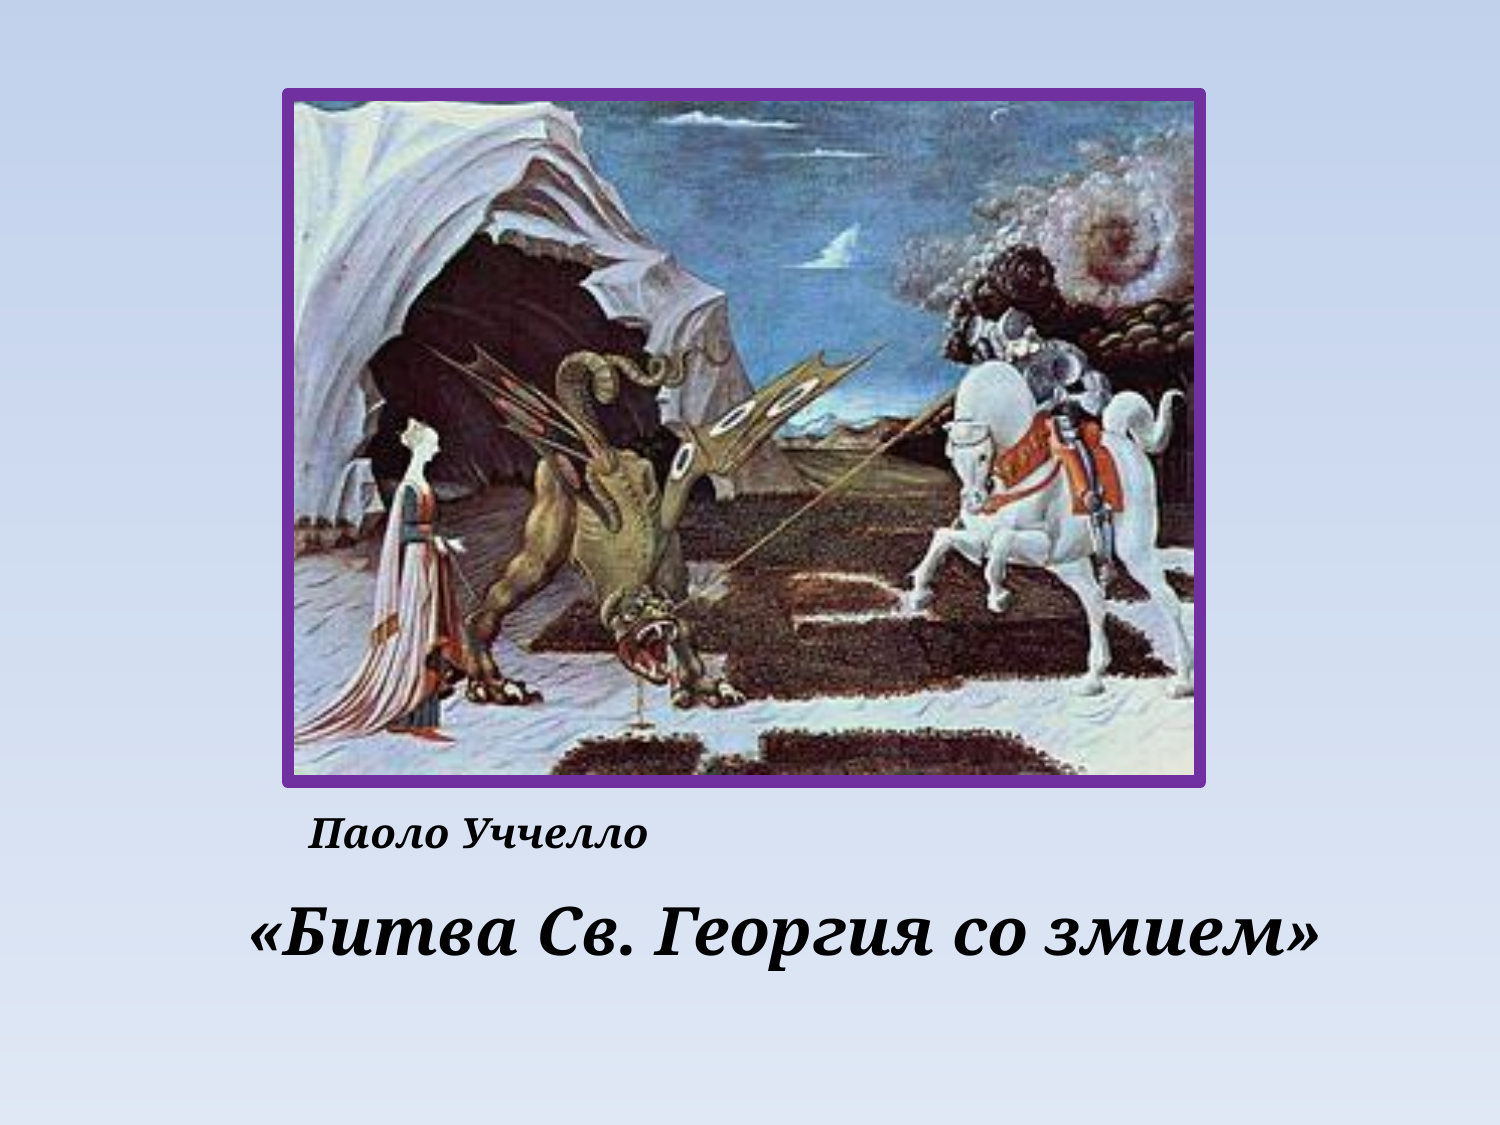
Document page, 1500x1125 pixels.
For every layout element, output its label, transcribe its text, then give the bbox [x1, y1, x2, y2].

picture [293, 100, 1195, 776]
list «Битва Св. Георгия со змием» [159, 881, 1412, 1014]
title Паоло Уччелло [294, 788, 1194, 881]
